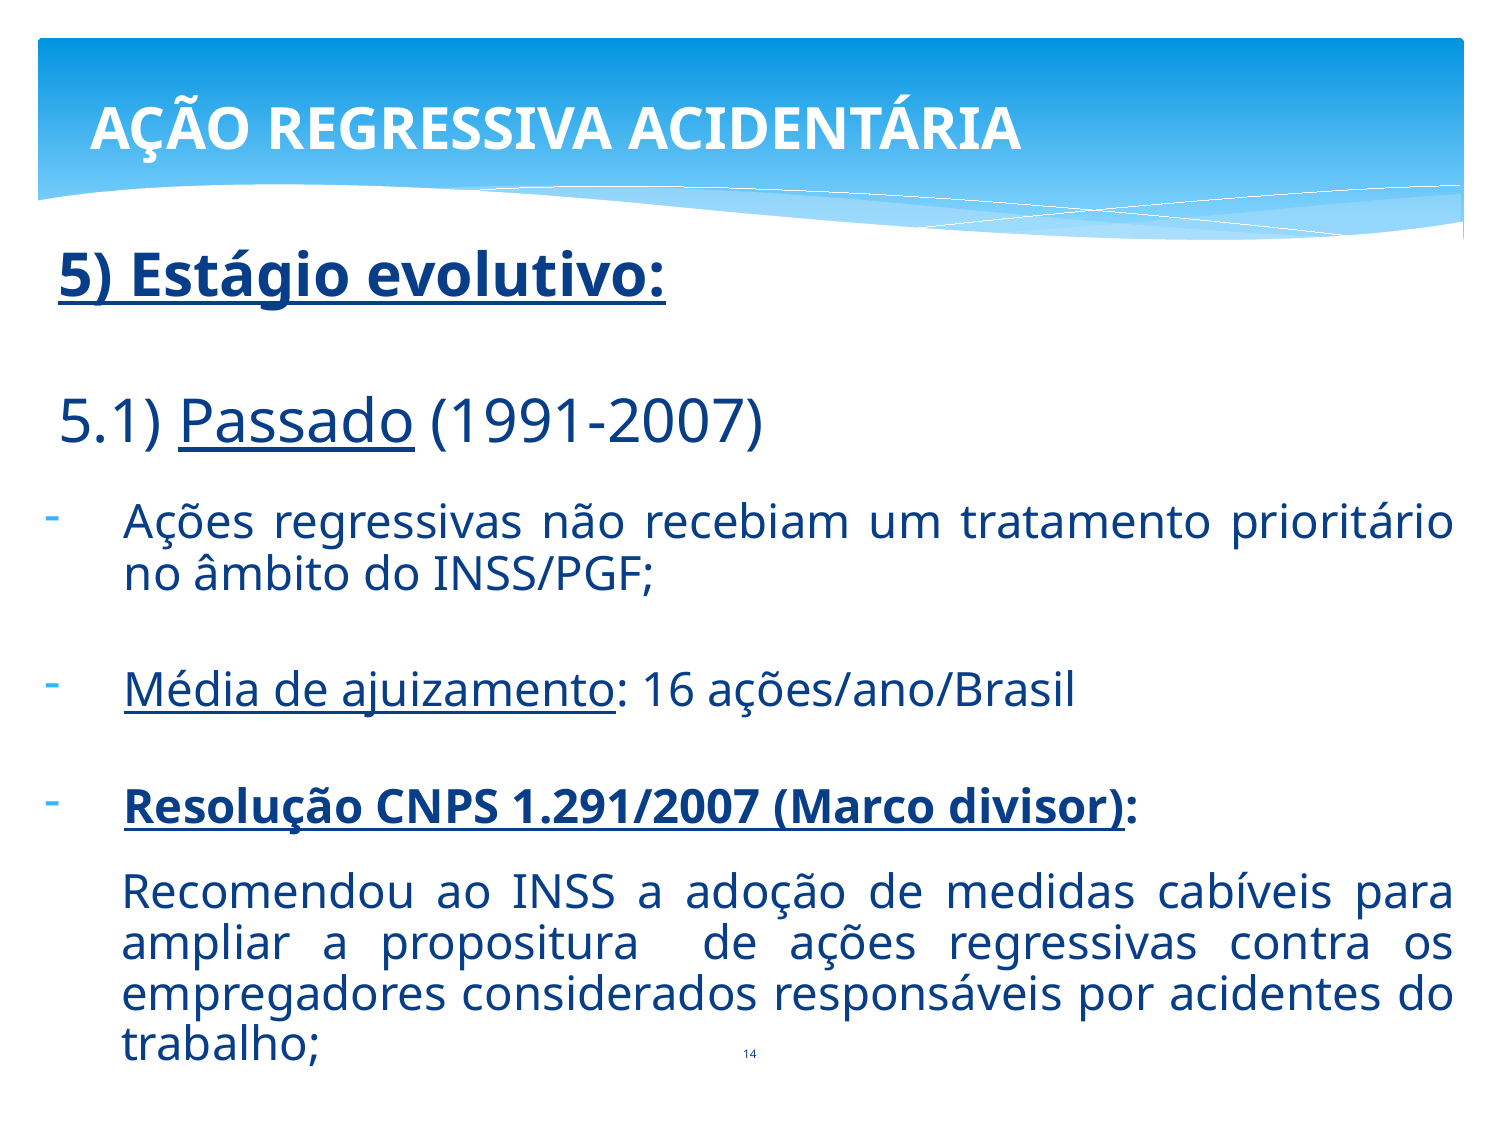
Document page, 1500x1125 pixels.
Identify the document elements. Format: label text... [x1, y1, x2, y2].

slide_number 14 [654, 1025, 846, 1086]
list 5) Estágio evolutivo: 5.1) Passado (1991-2007) Ações regressivas não recebiam um tratamento prioritário no âmbito do INSS/PGF; Média de ajuizamento: 16 ações/ano/Brasil Resolução CNPS 1.291/2007 (Marco divisor): Recomendou ao INSS a adoção de medidas cabíveis para ampliar a propositura de ações regressivas contra os empregadores considerados responsáveis por acidentes do trabalho; [29, 236, 1471, 1086]
title AÇÃO REGRESSIVA ACIDENTÁRIA [75, 55, 1425, 197]
